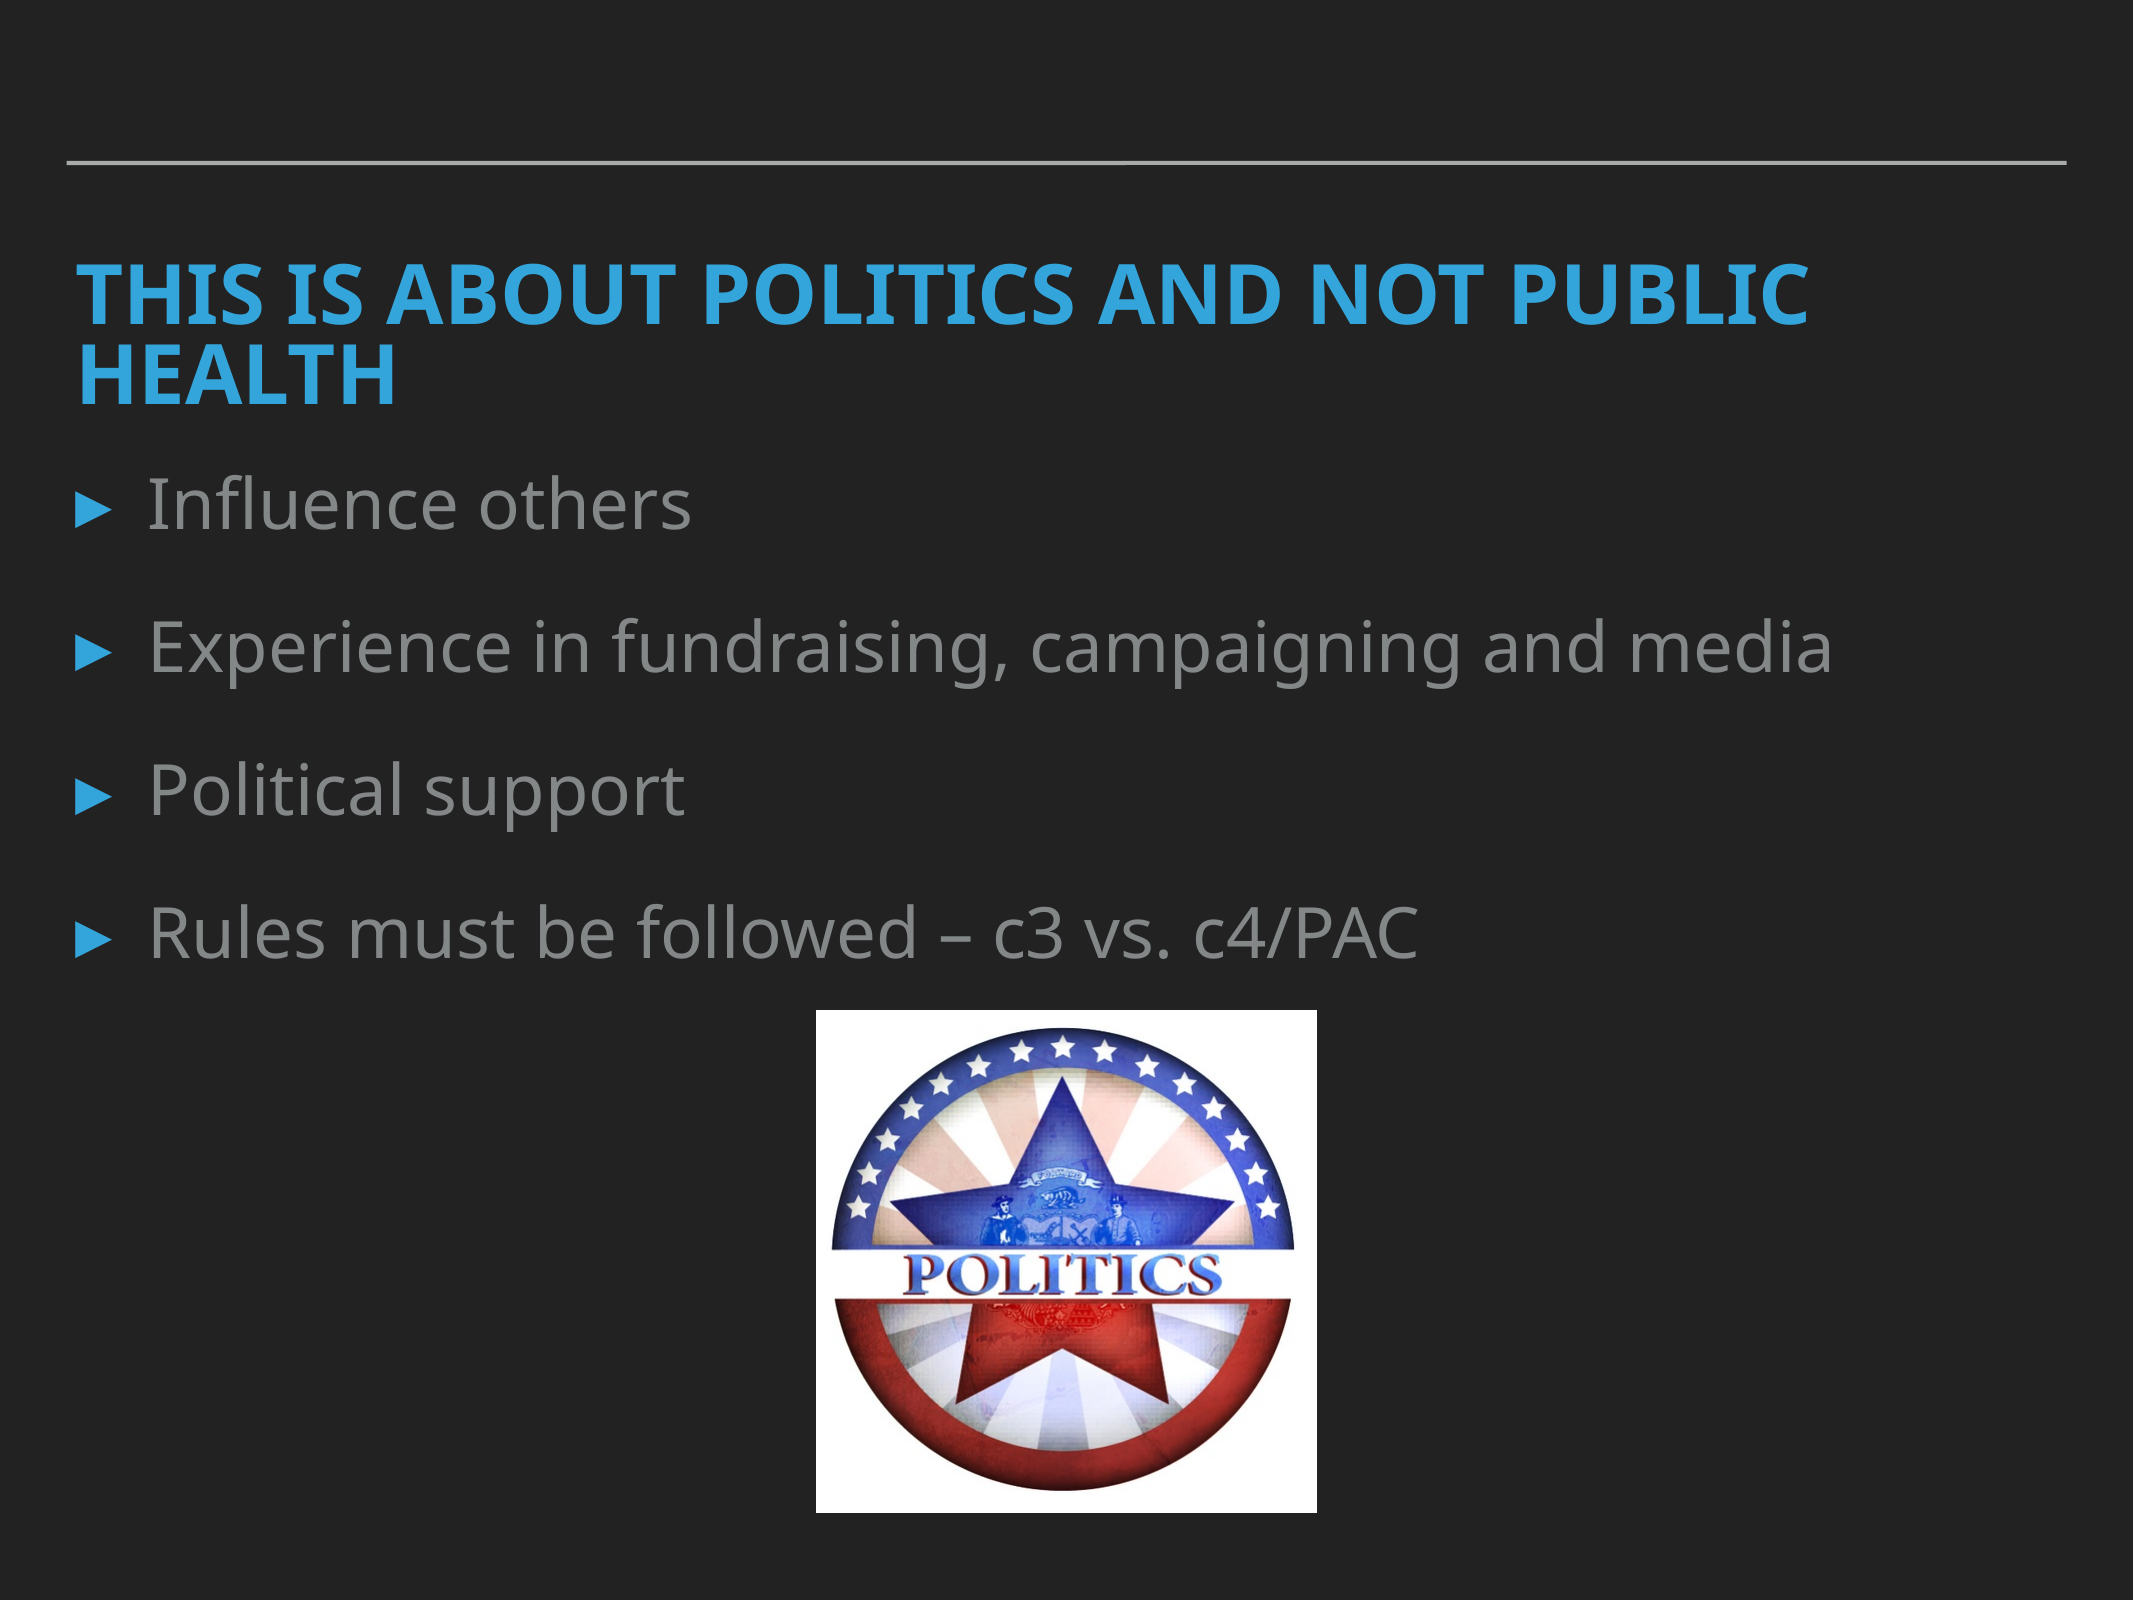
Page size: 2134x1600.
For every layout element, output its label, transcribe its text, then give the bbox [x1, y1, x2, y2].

list Influence others Experience in fundraising, campaigning and media Political support Rules must be followed – c3 vs. c4/PAC [66, 449, 2068, 1453]
picture [816, 1010, 1317, 1513]
title This is about politics and not public health [66, 251, 2068, 372]
